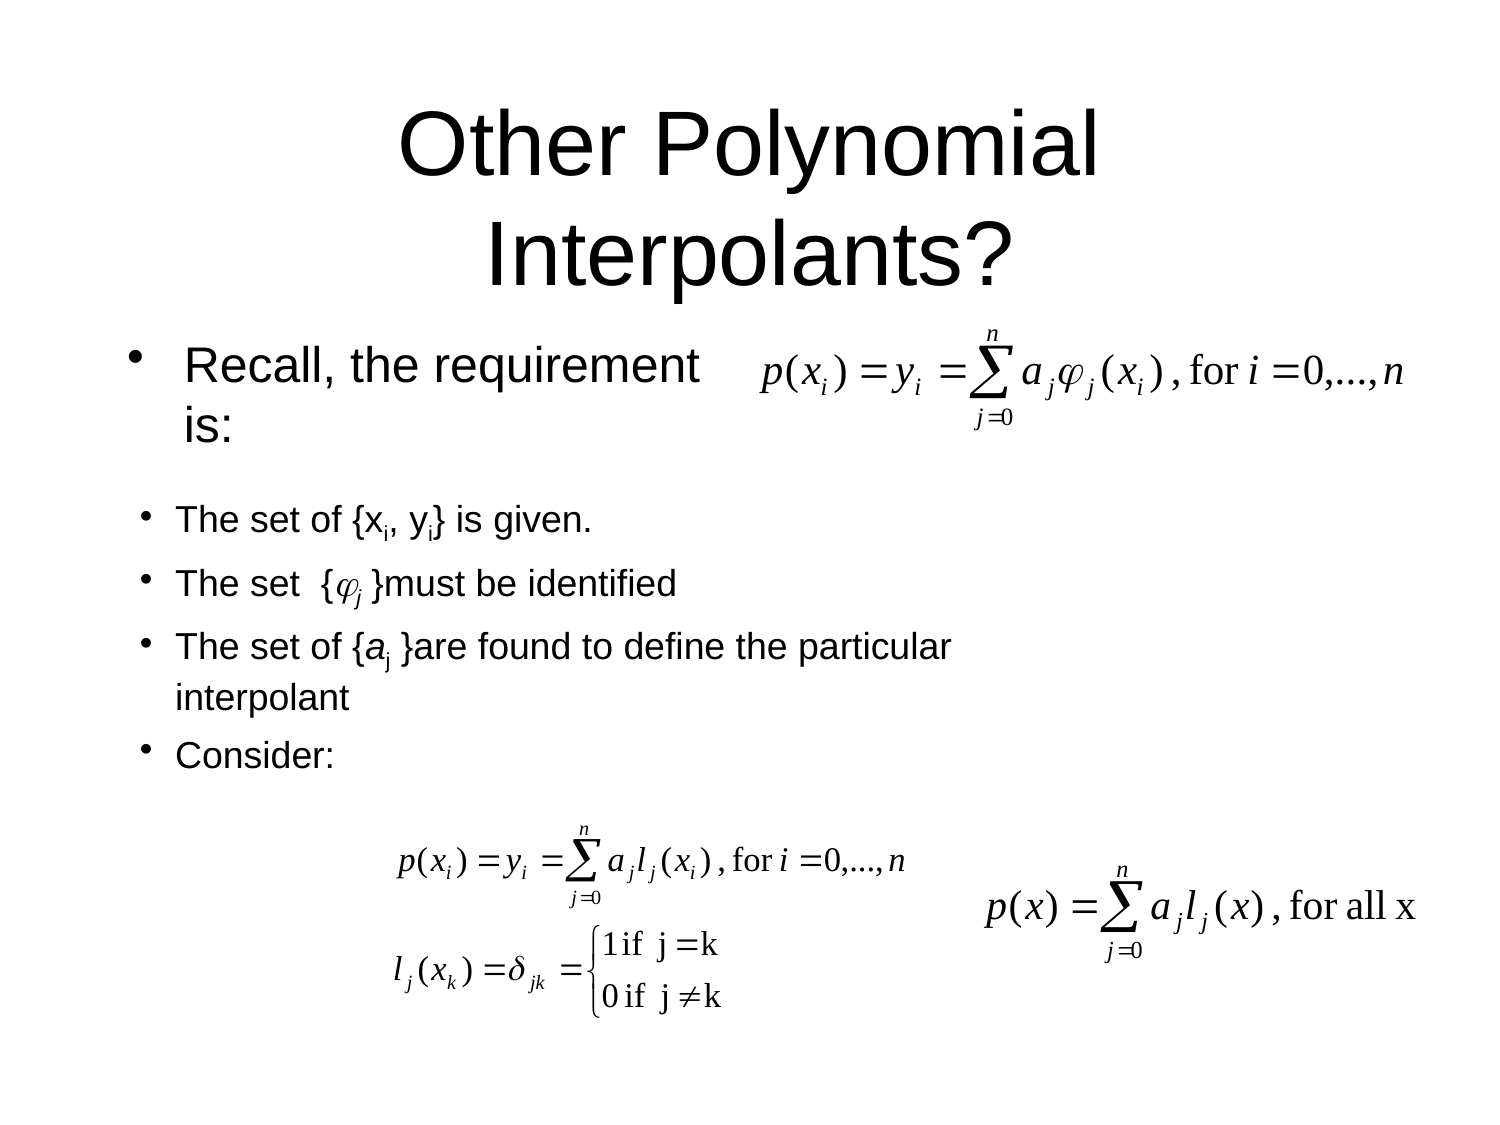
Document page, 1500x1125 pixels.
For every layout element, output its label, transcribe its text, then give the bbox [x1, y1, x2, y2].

list Recall, the requirement is: [112, 324, 738, 1001]
text_box The set of {xi, yi} is given. The set {j }must be identified The set of {aj }are found to define the particular interpolant Consider: [124, 487, 1088, 784]
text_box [974, 849, 1426, 972]
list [749, 313, 1413, 439]
title Other Polynomial Interpolants? [112, 99, 1388, 288]
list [388, 812, 912, 1027]
